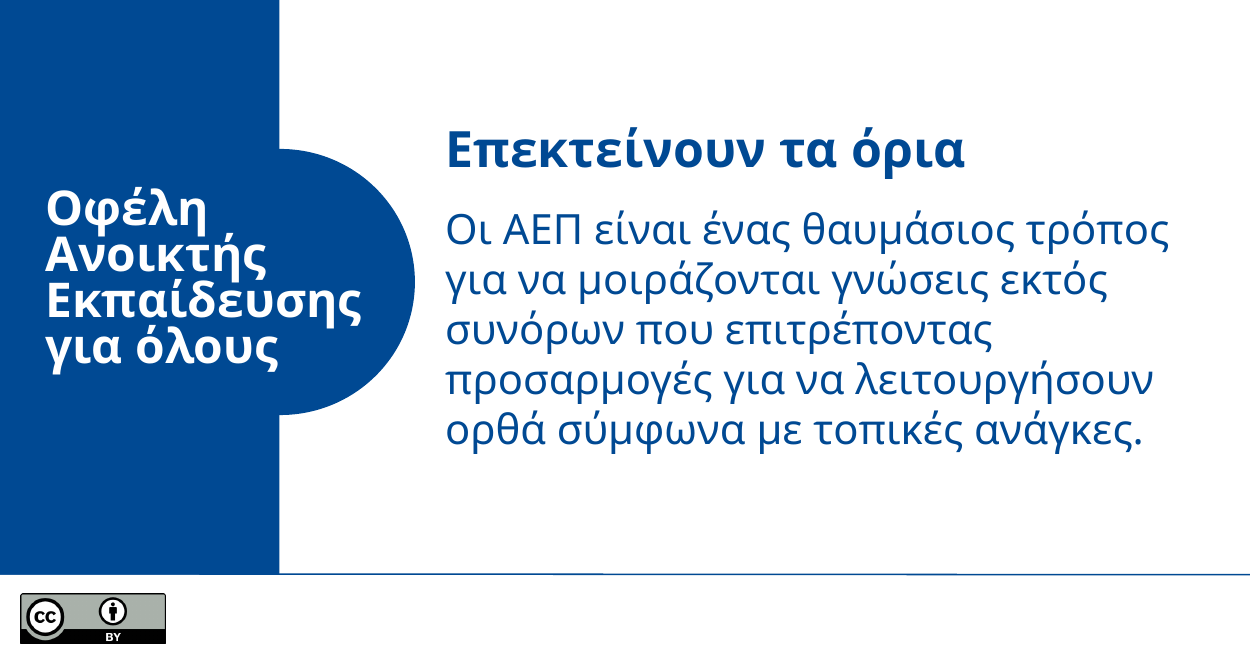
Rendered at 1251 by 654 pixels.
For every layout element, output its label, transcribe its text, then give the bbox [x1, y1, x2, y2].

text_box [203, 148, 358, 173]
text_box [400, 221, 415, 343]
text_box [0, 582, 1250, 654]
text_box Επεκτείνουν τα όρια Οι ΑΕΠ είναι ένας θαυμάσιος τρόπος για να μοιράζονται γνώσεις εκτός συνόρων που επιτρέποντας προσαρμογές για να λειτουργήσουν ορθά σύμφωνα με τοπικές ανάγκες. [430, 102, 1200, 468]
picture [20, 592, 166, 645]
text_box [0, 0, 280, 573]
text_box Οφέλη Ανοικτής Εκπαίδευσης για όλους [30, 173, 400, 388]
text_box [198, 388, 362, 416]
